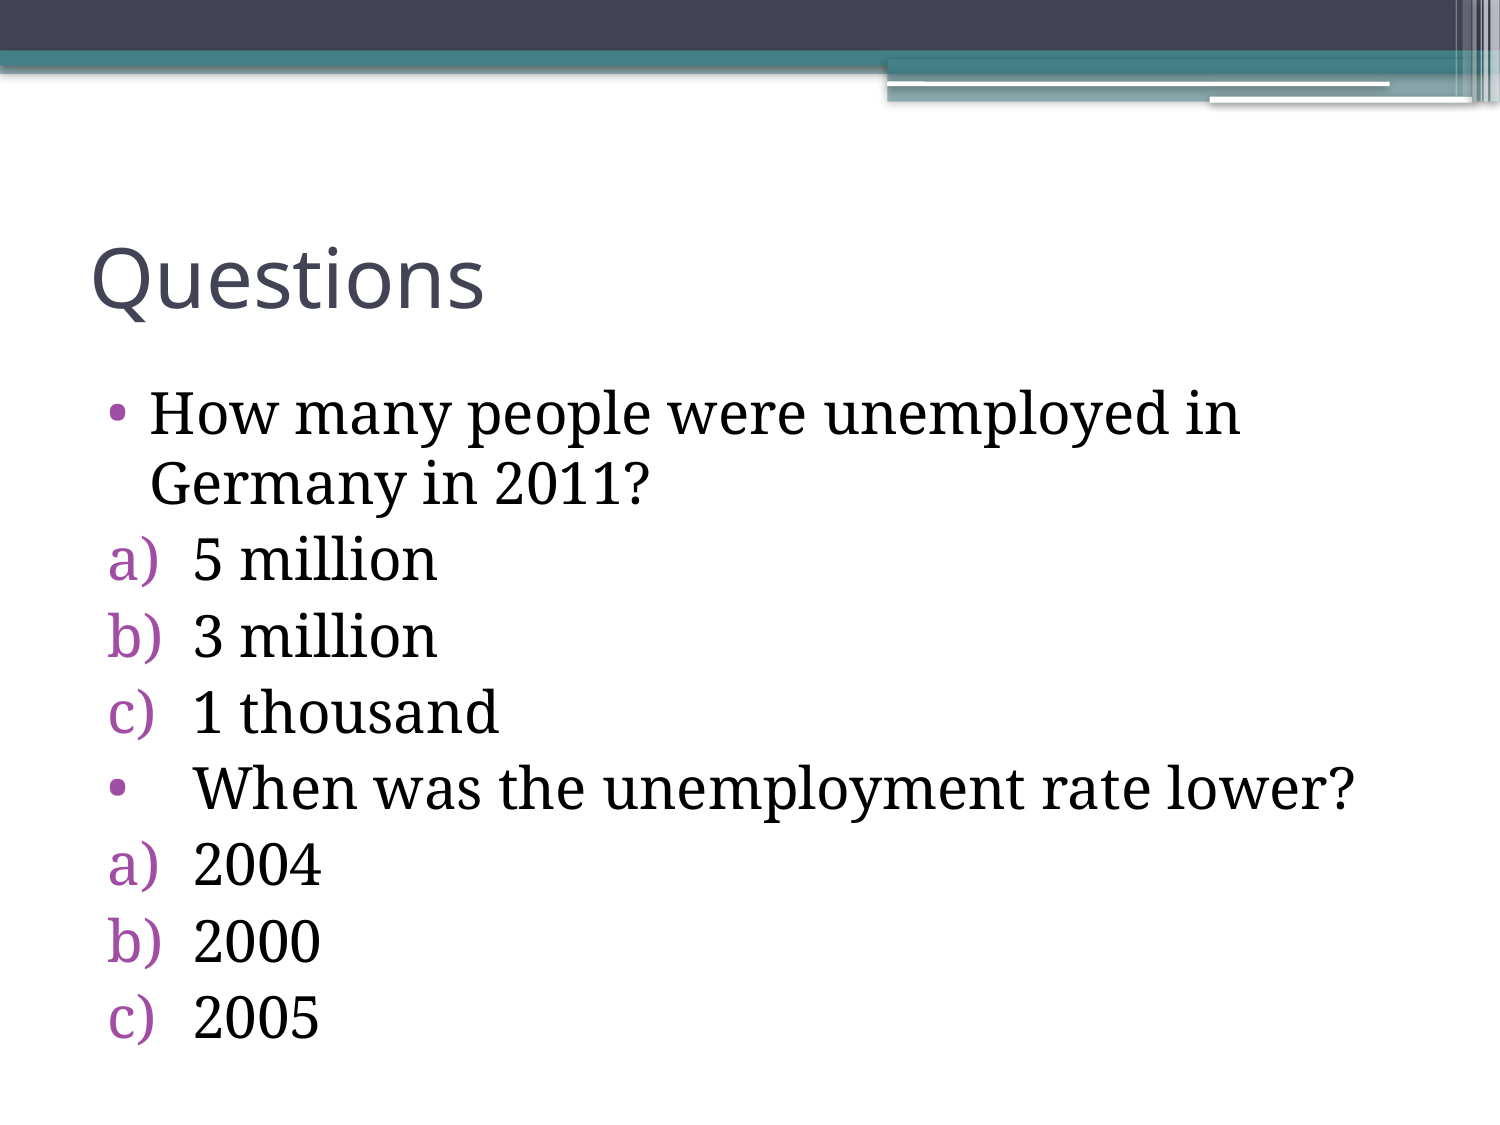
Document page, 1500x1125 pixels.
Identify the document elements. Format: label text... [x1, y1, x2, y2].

list How many people were unemployed in Germany in 2011? 5 million 3 million 1 thousand When was the unemployment rate lower? 2004 2000 2005 [75, 368, 1425, 1079]
title Questions [75, 187, 1425, 363]
